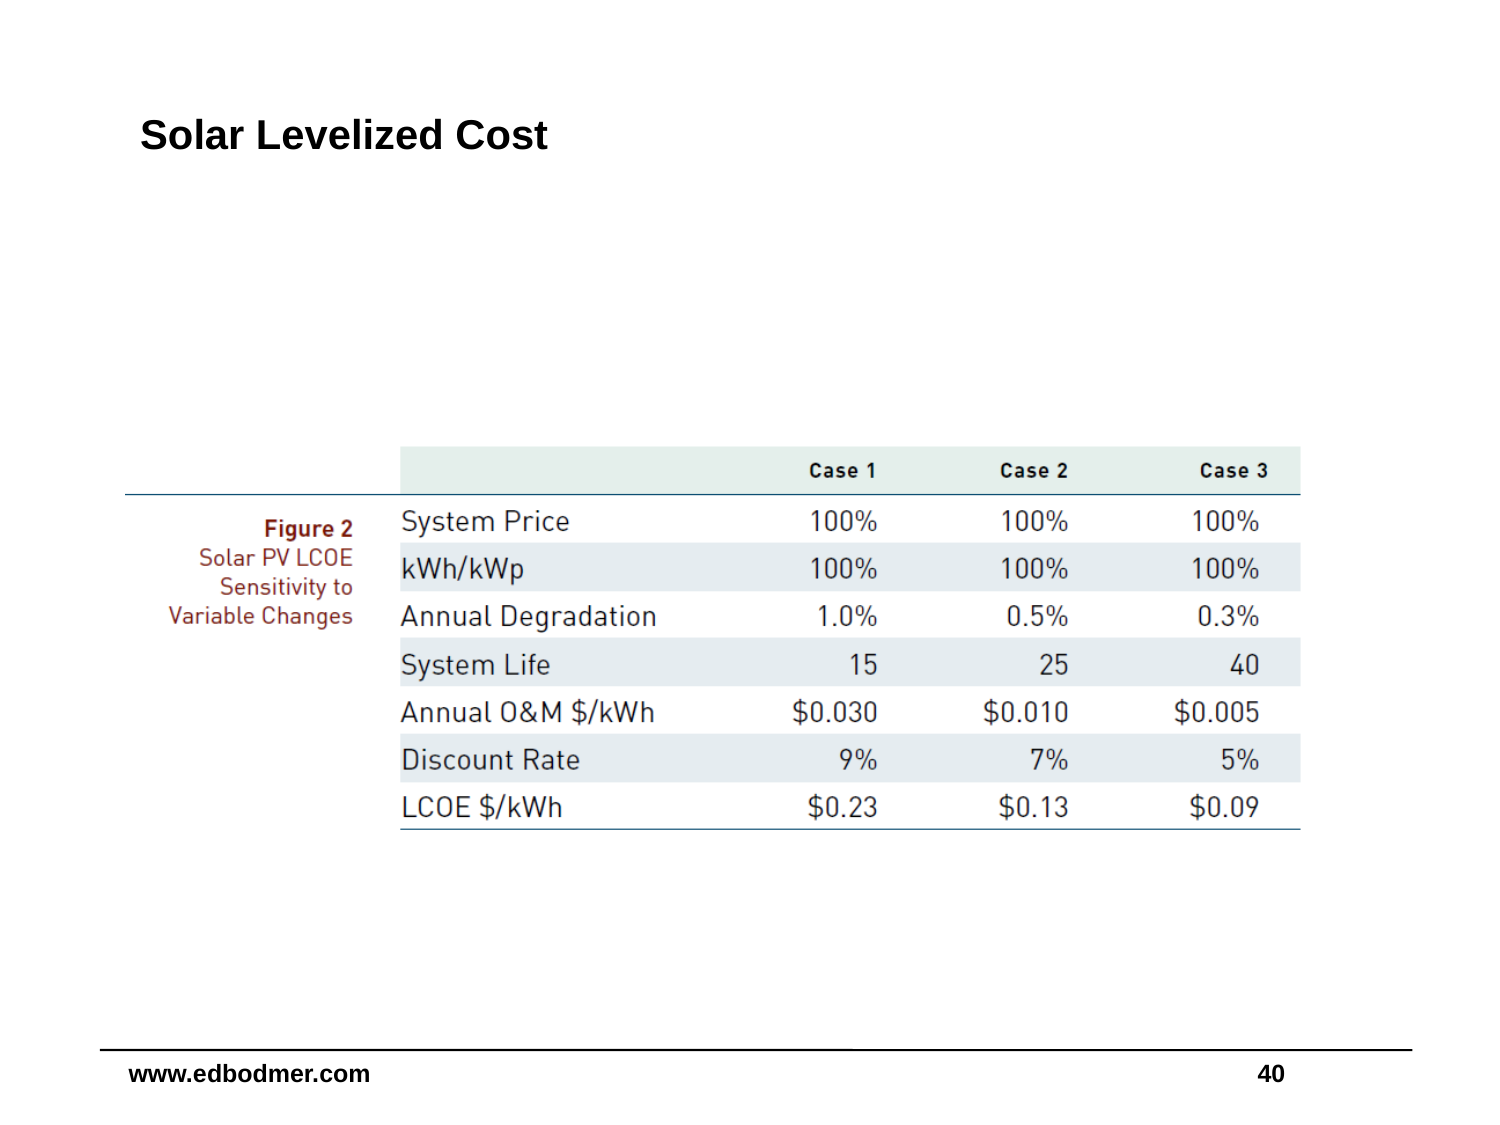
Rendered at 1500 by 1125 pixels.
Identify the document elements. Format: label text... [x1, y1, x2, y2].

title Solar Levelized Cost [124, 99, 1288, 226]
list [124, 391, 1376, 859]
